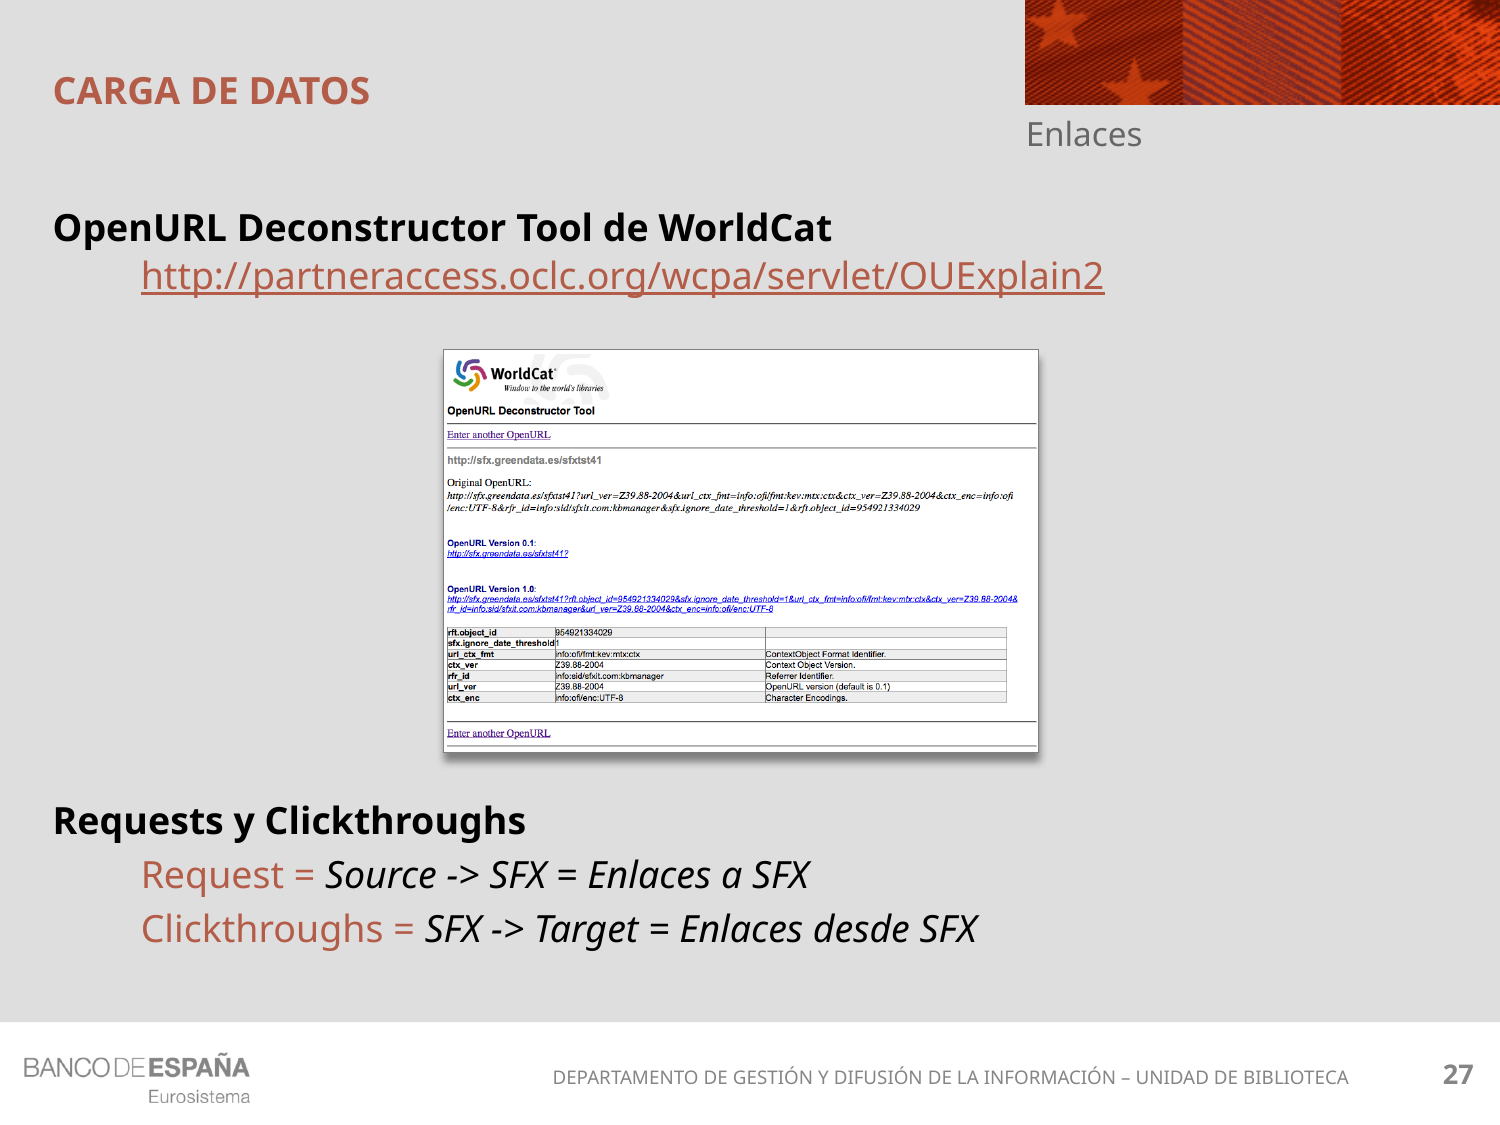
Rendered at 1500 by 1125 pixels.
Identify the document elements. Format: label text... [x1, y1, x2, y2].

picture [443, 349, 1039, 754]
picture [1025, 0, 1500, 105]
list OpenURL Deconstructor Tool de WorldCat http://partneraccess.oclc.org/wcpa/servlet/OUExplain2 Requests y Clickthroughs Request = Source -> SFX = Enlaces a SFX Clickthroughs = SFX -> Target = Enlaces desde SFX [37, 196, 1445, 1012]
list Enlaces [1025, 108, 1500, 164]
slide_number 27 [1415, 1050, 1474, 1098]
title CARGA DE DATOS [37, 18, 1011, 162]
picture [24, 1052, 250, 1103]
